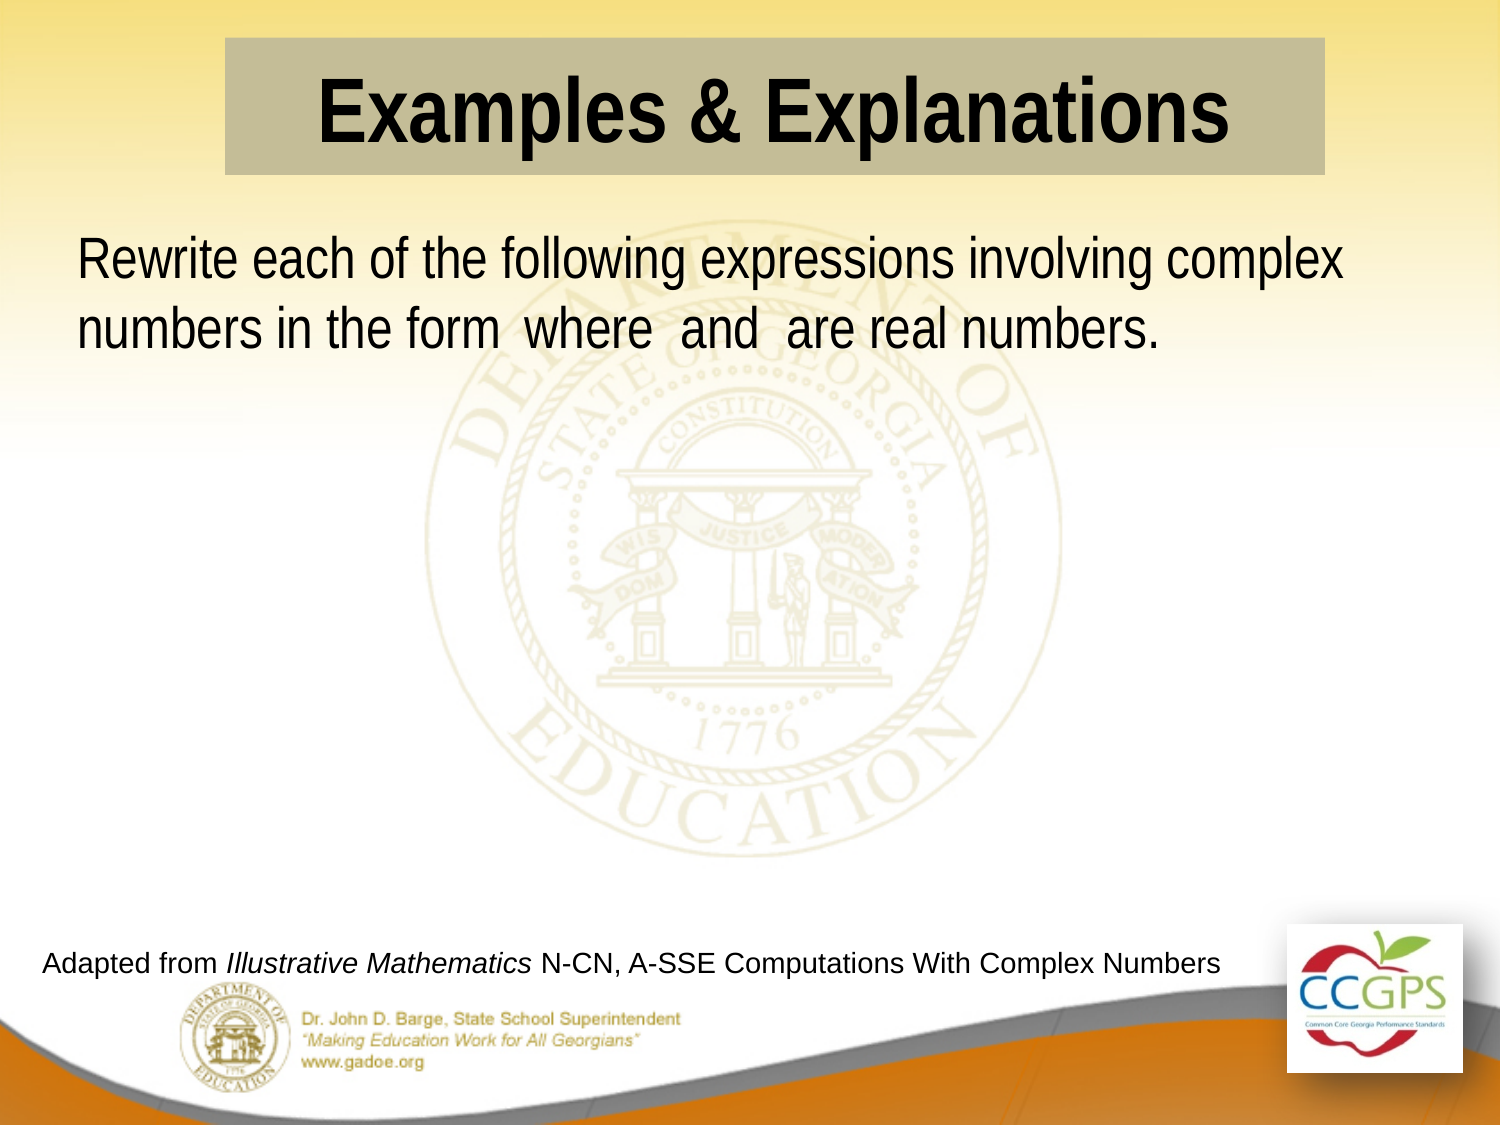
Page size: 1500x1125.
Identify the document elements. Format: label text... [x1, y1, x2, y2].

title Examples & Explanations [224, 37, 1326, 176]
text_box Adapted from Illustrative Mathematics N-CN, A-SSE Computations With Complex Numbers [27, 937, 1237, 988]
picture [0, 0, 1500, 1125]
